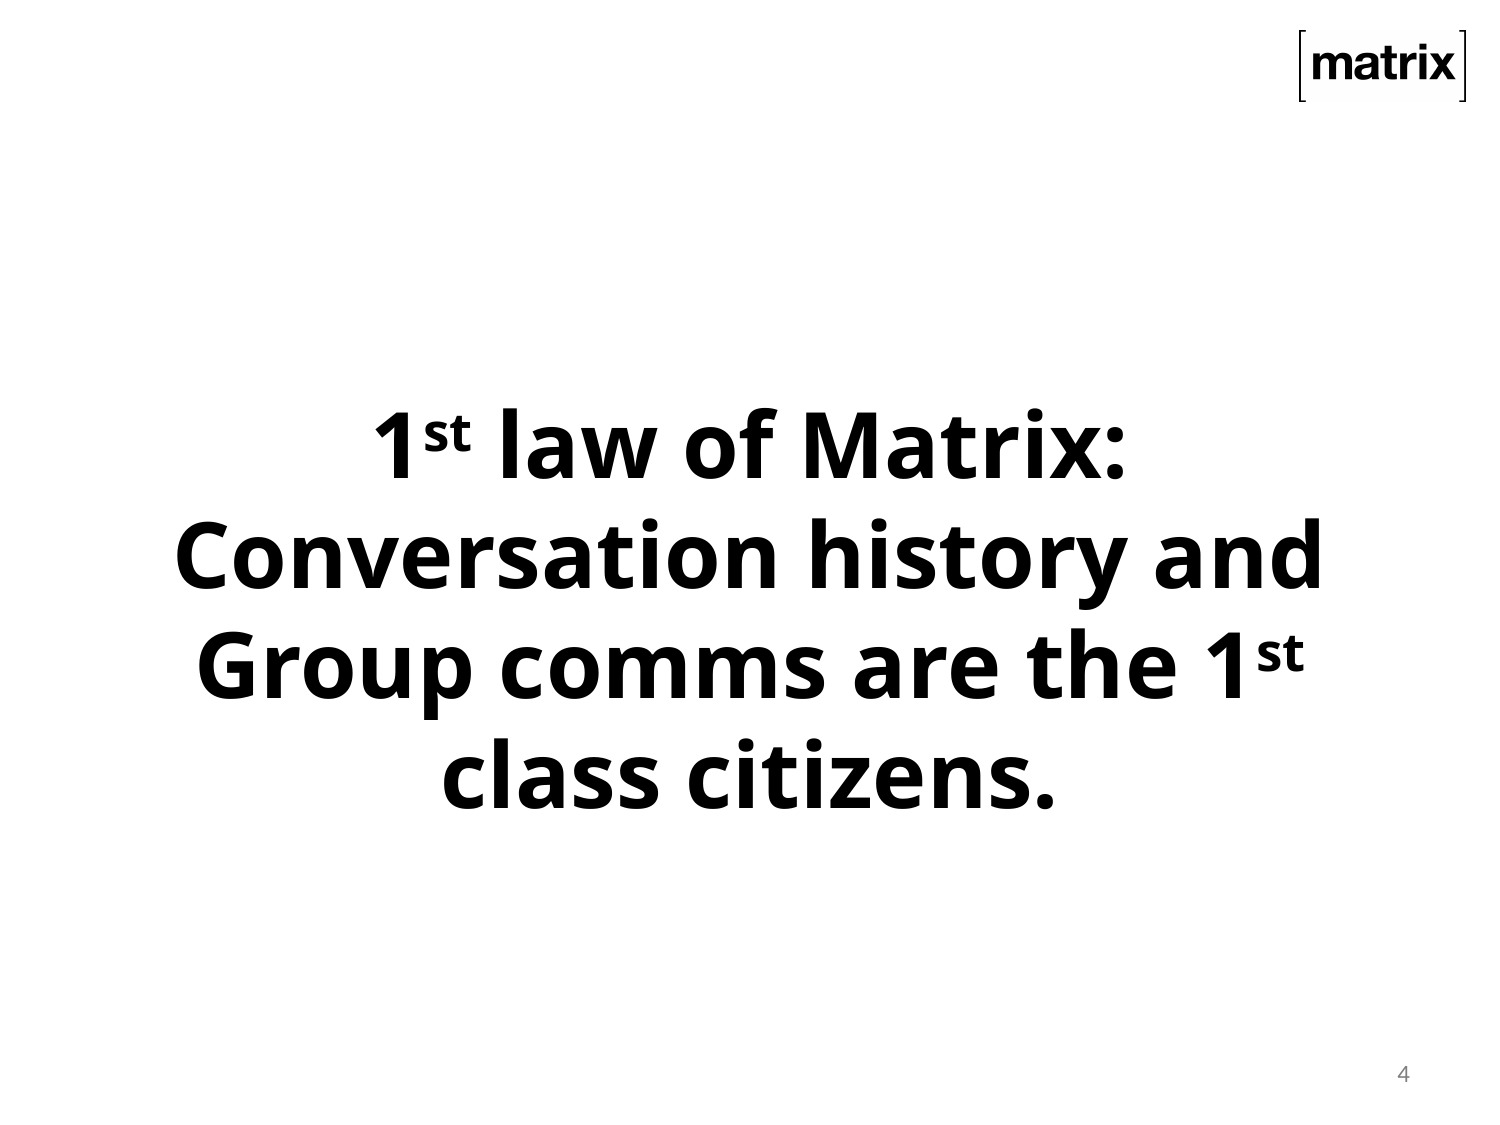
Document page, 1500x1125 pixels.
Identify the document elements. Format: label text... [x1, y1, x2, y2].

title 1st law of Matrix: Conversation history and Group comms are the 1st class citizens. [75, 379, 1425, 839]
picture [1299, 30, 1466, 102]
slide_number 4 [1074, 1042, 1425, 1103]
